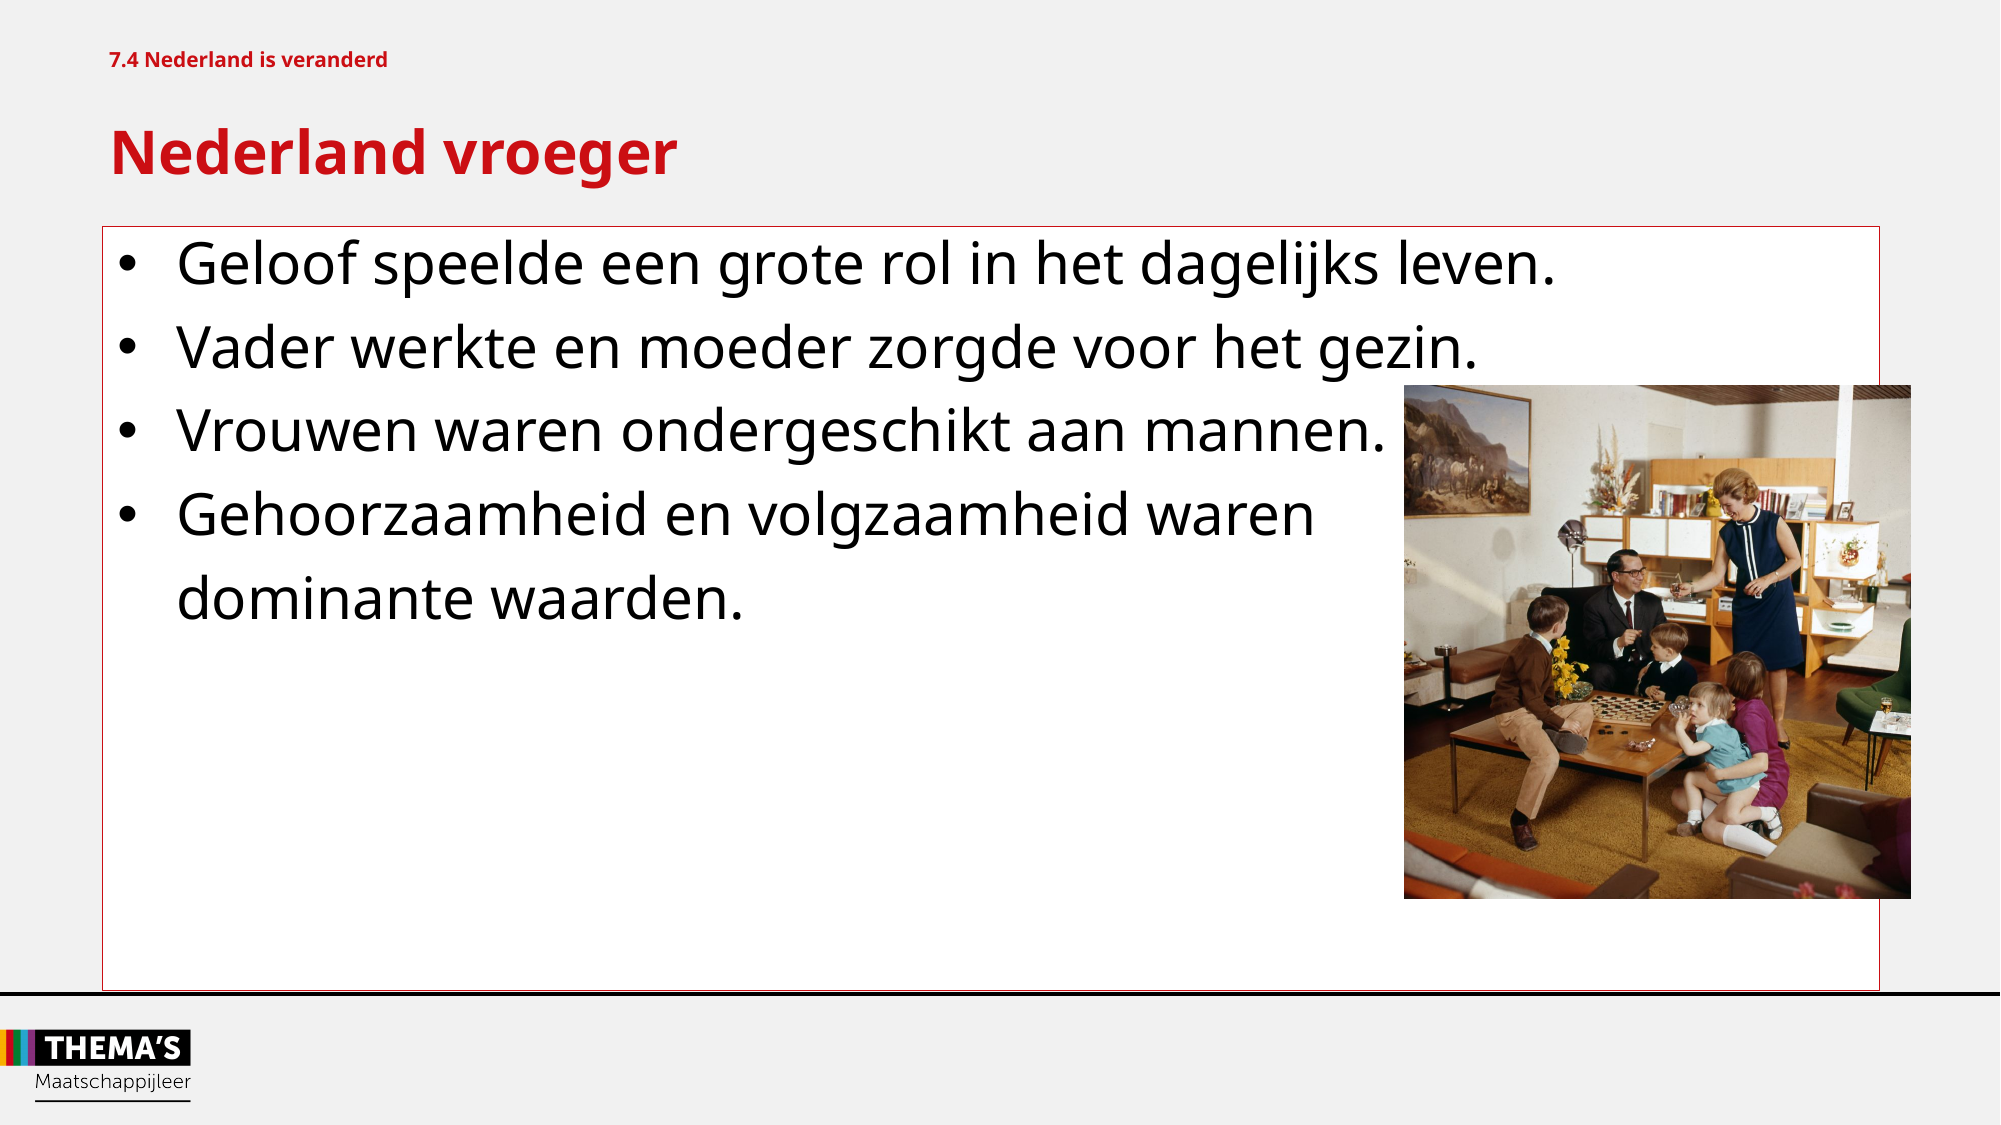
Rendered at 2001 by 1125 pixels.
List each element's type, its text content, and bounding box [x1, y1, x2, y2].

picture [1404, 385, 1911, 899]
list Geloof speelde een grote rol in het dagelijks leven. Vader werkte en moeder zorgde voor het gezin. Vrouwen waren ondergeschikt aan mannen. Gehoorzaamheid en volgzaamheid waren dominante waarden. [102, 226, 1880, 991]
picture [0, 993, 203, 1125]
list 7.4 Nederland is veranderd [94, 33, 941, 88]
list Nederland vroeger [94, 114, 1879, 205]
